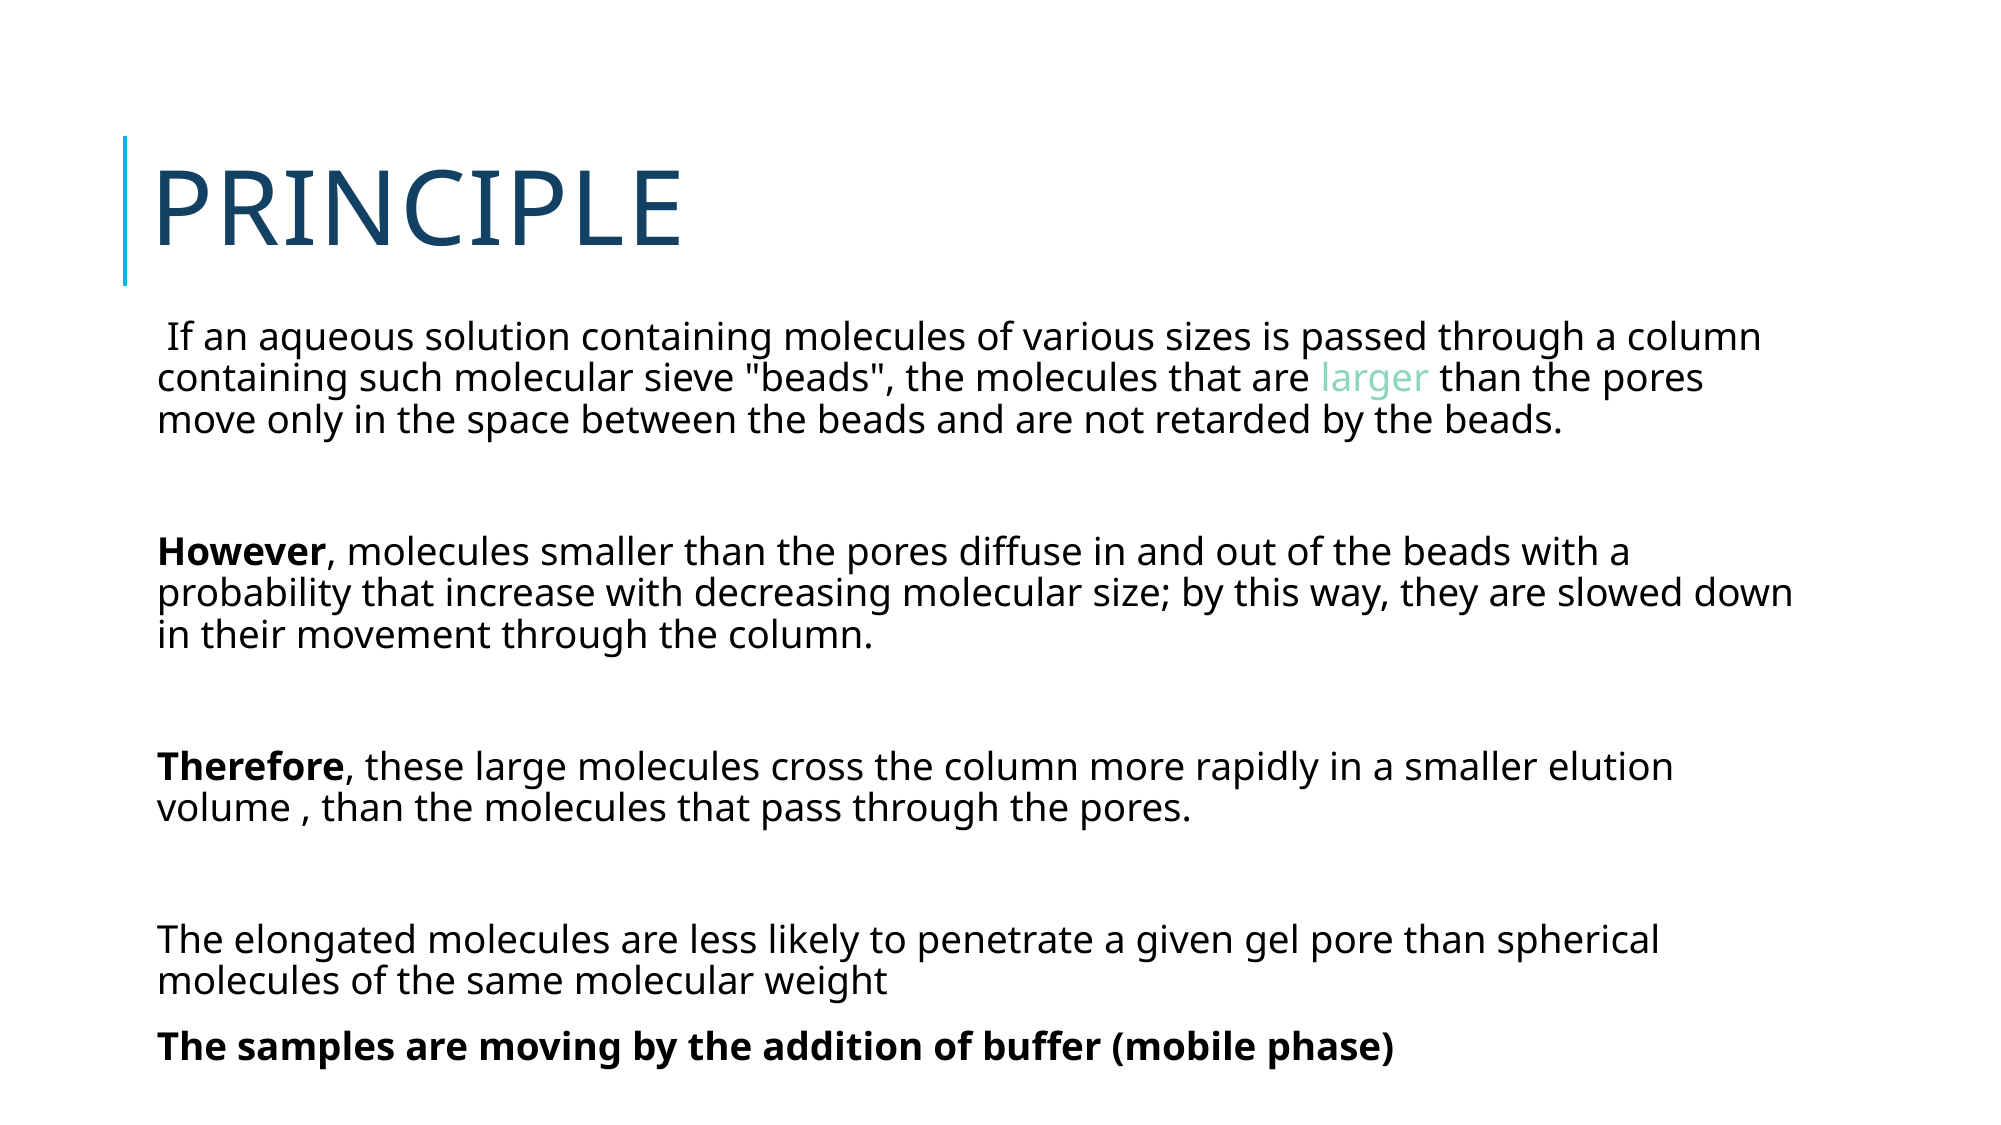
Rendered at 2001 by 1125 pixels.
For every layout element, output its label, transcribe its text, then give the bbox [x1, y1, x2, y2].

list If an aqueous solution containing molecules of various sizes is passed through a column containing such molecular sieve "beads", the molecules that are larger than the pores move only in the space between the beads and are not retarded by the beads. However, molecules smaller than the pores diffuse in and out of the beads with a probability that increase with decreasing molecular size; by this way, they are slowed down in their movement through the column. Therefore, these large molecules cross the column more rapidly in a smaller elution volume , than the molecules that pass through the pores. The elongated molecules are less likely to penetrate a given gel pore than spherical molecules of the same molecular weight The samples are moving by the addition of buffer (mobile phase) [135, 309, 1815, 1079]
title Principle [135, 120, 1336, 309]
